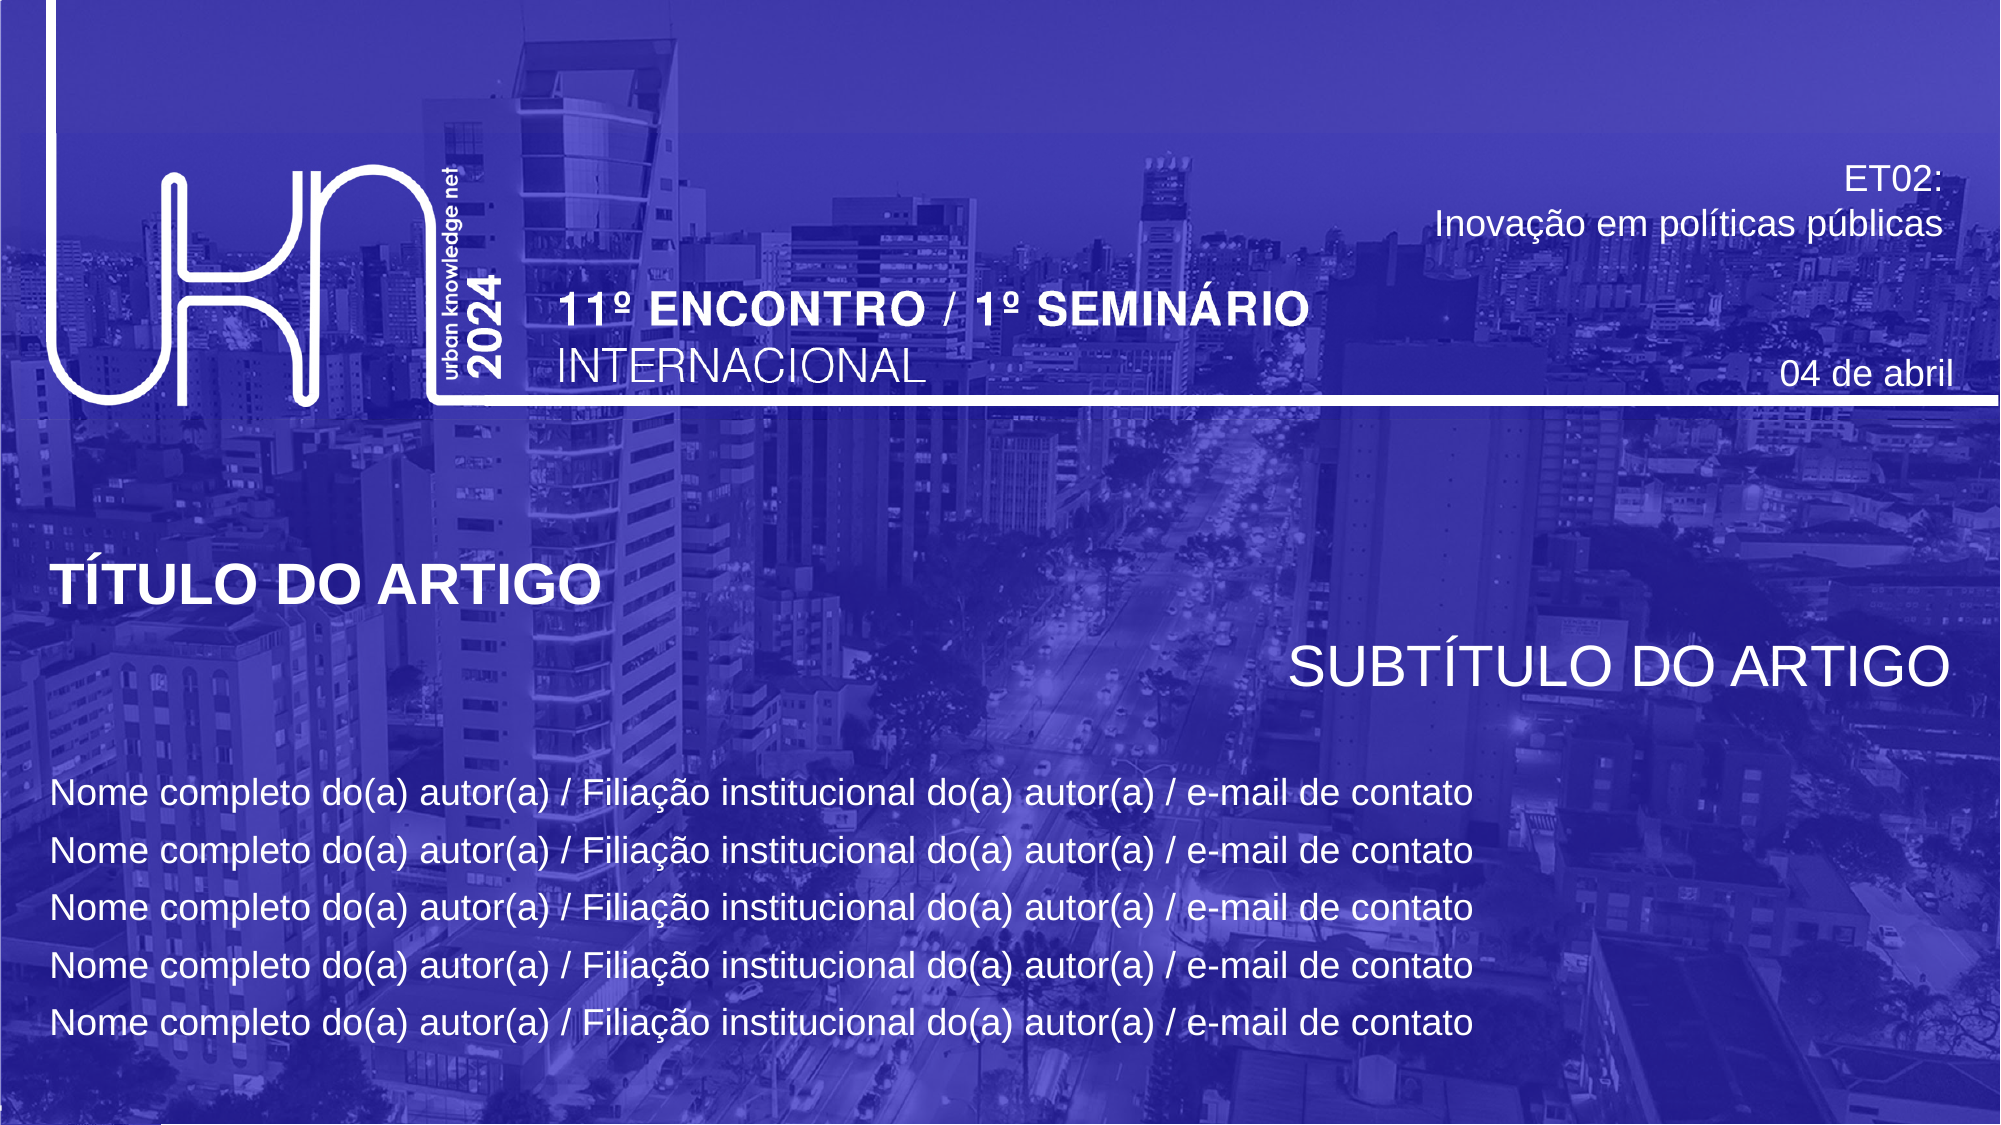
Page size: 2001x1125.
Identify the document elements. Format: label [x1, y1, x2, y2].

picture [1, 0, 2000, 1124]
text_box [20, 0, 1999, 420]
